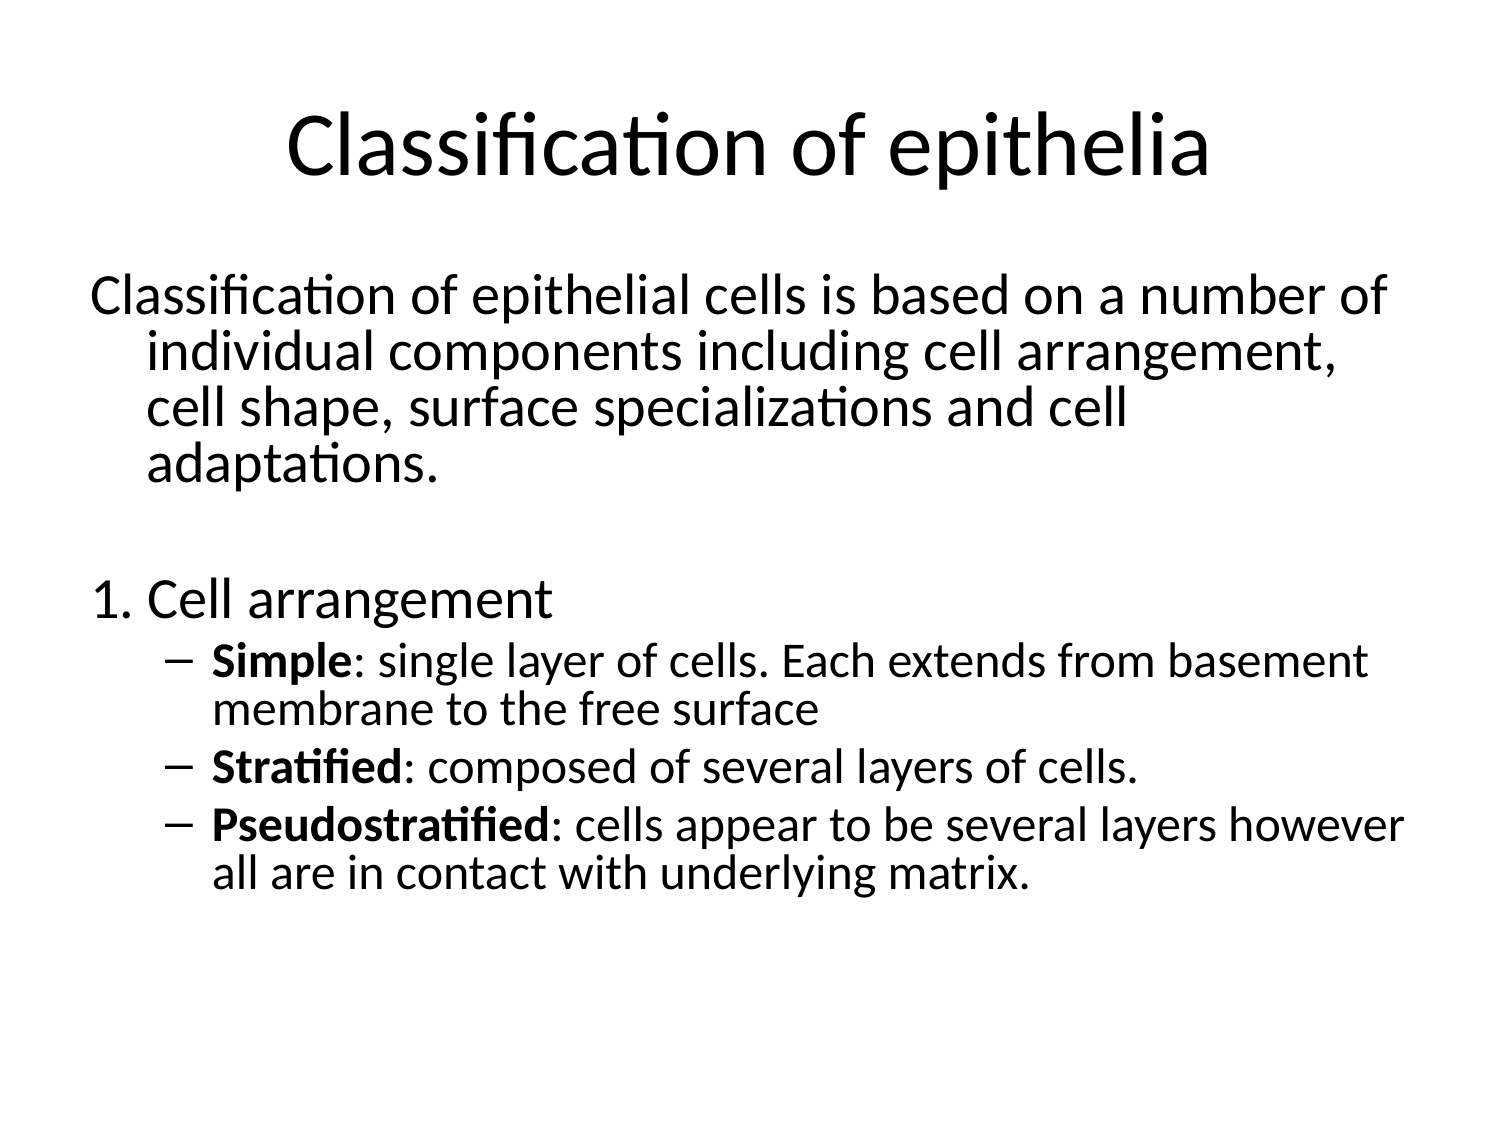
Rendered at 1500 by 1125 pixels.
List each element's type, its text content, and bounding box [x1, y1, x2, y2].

list Classification of epithelial cells is based on a number of individual components including cell arrangement, cell shape, surface specializations and cell adaptations. 1. Cell arrangement Simple: single layer of cells. Each extends from basement membrane to the free surface Stratified: composed of several layers of cells. Pseudostratified: cells appear to be several layers however all are in contact with underlying matrix. [75, 262, 1425, 1005]
title Classification of epithelia [75, 45, 1425, 233]
